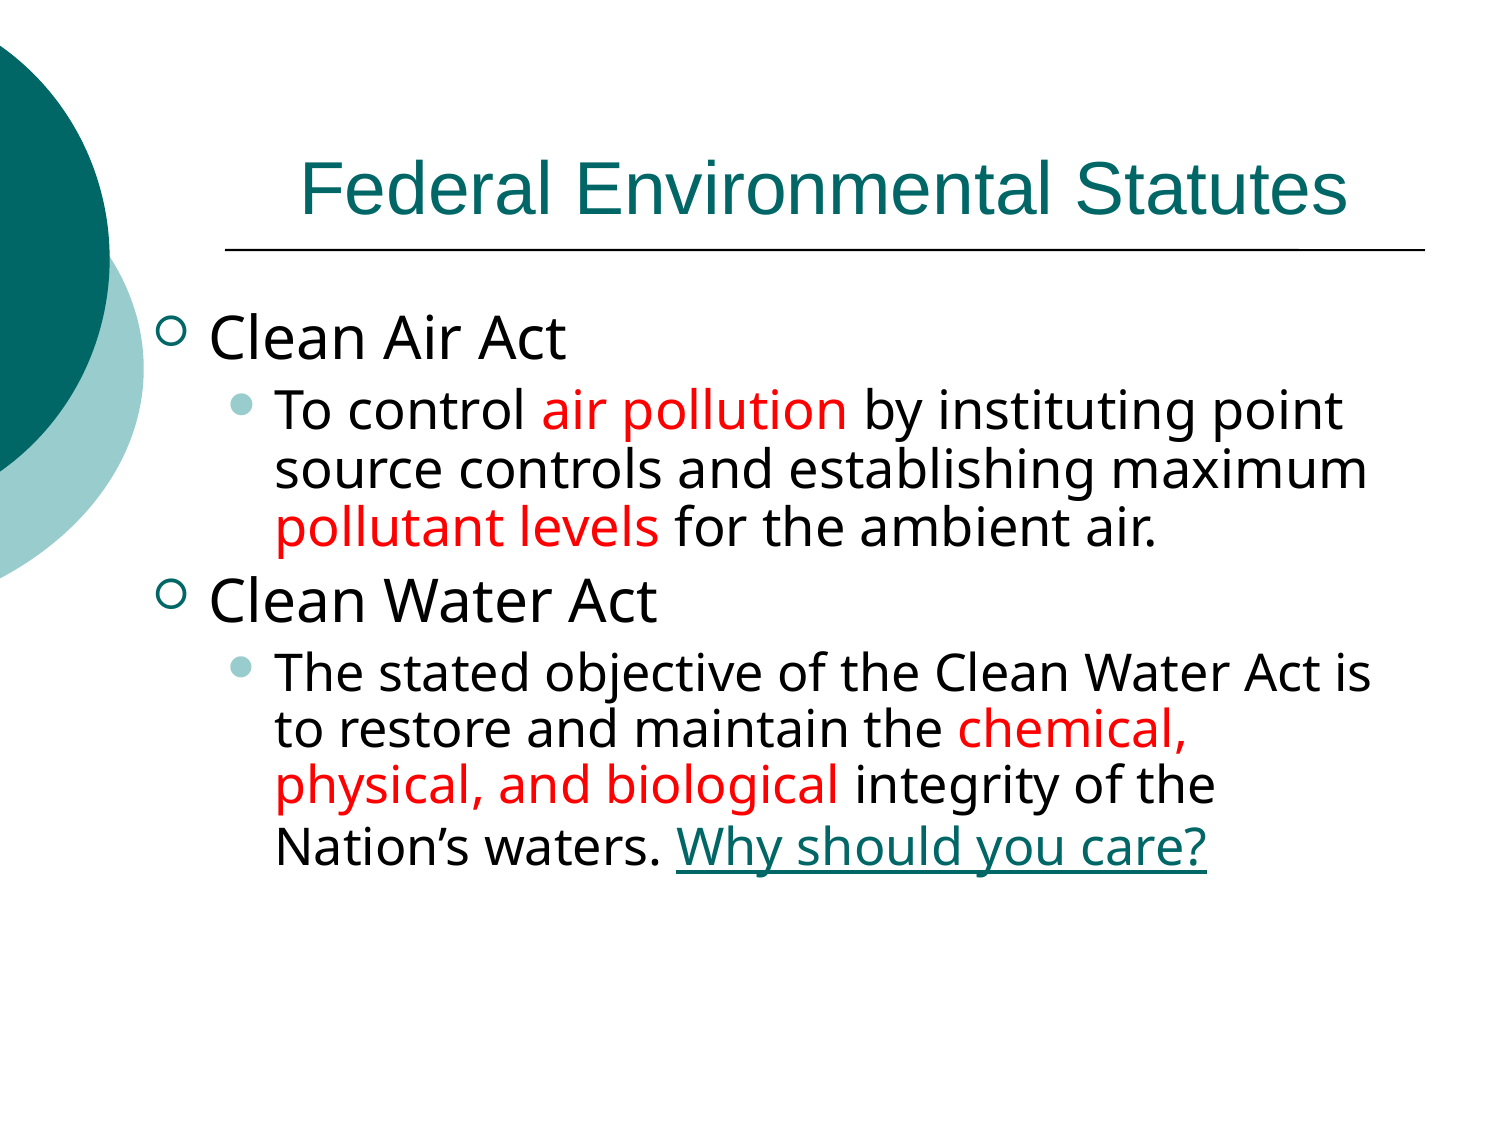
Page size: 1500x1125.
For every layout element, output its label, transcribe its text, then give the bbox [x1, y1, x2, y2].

title Federal Environmental Statutes [224, 49, 1425, 237]
list Clean Air Act To control air pollution by instituting point source controls and establishing maximum pollutant levels for the ambient air. Clean Water Act The stated objective of the Clean Water Act is to restore and maintain the chemical, physical, and biological integrity of the Nation’s waters. Why should you care? [137, 299, 1425, 1038]
